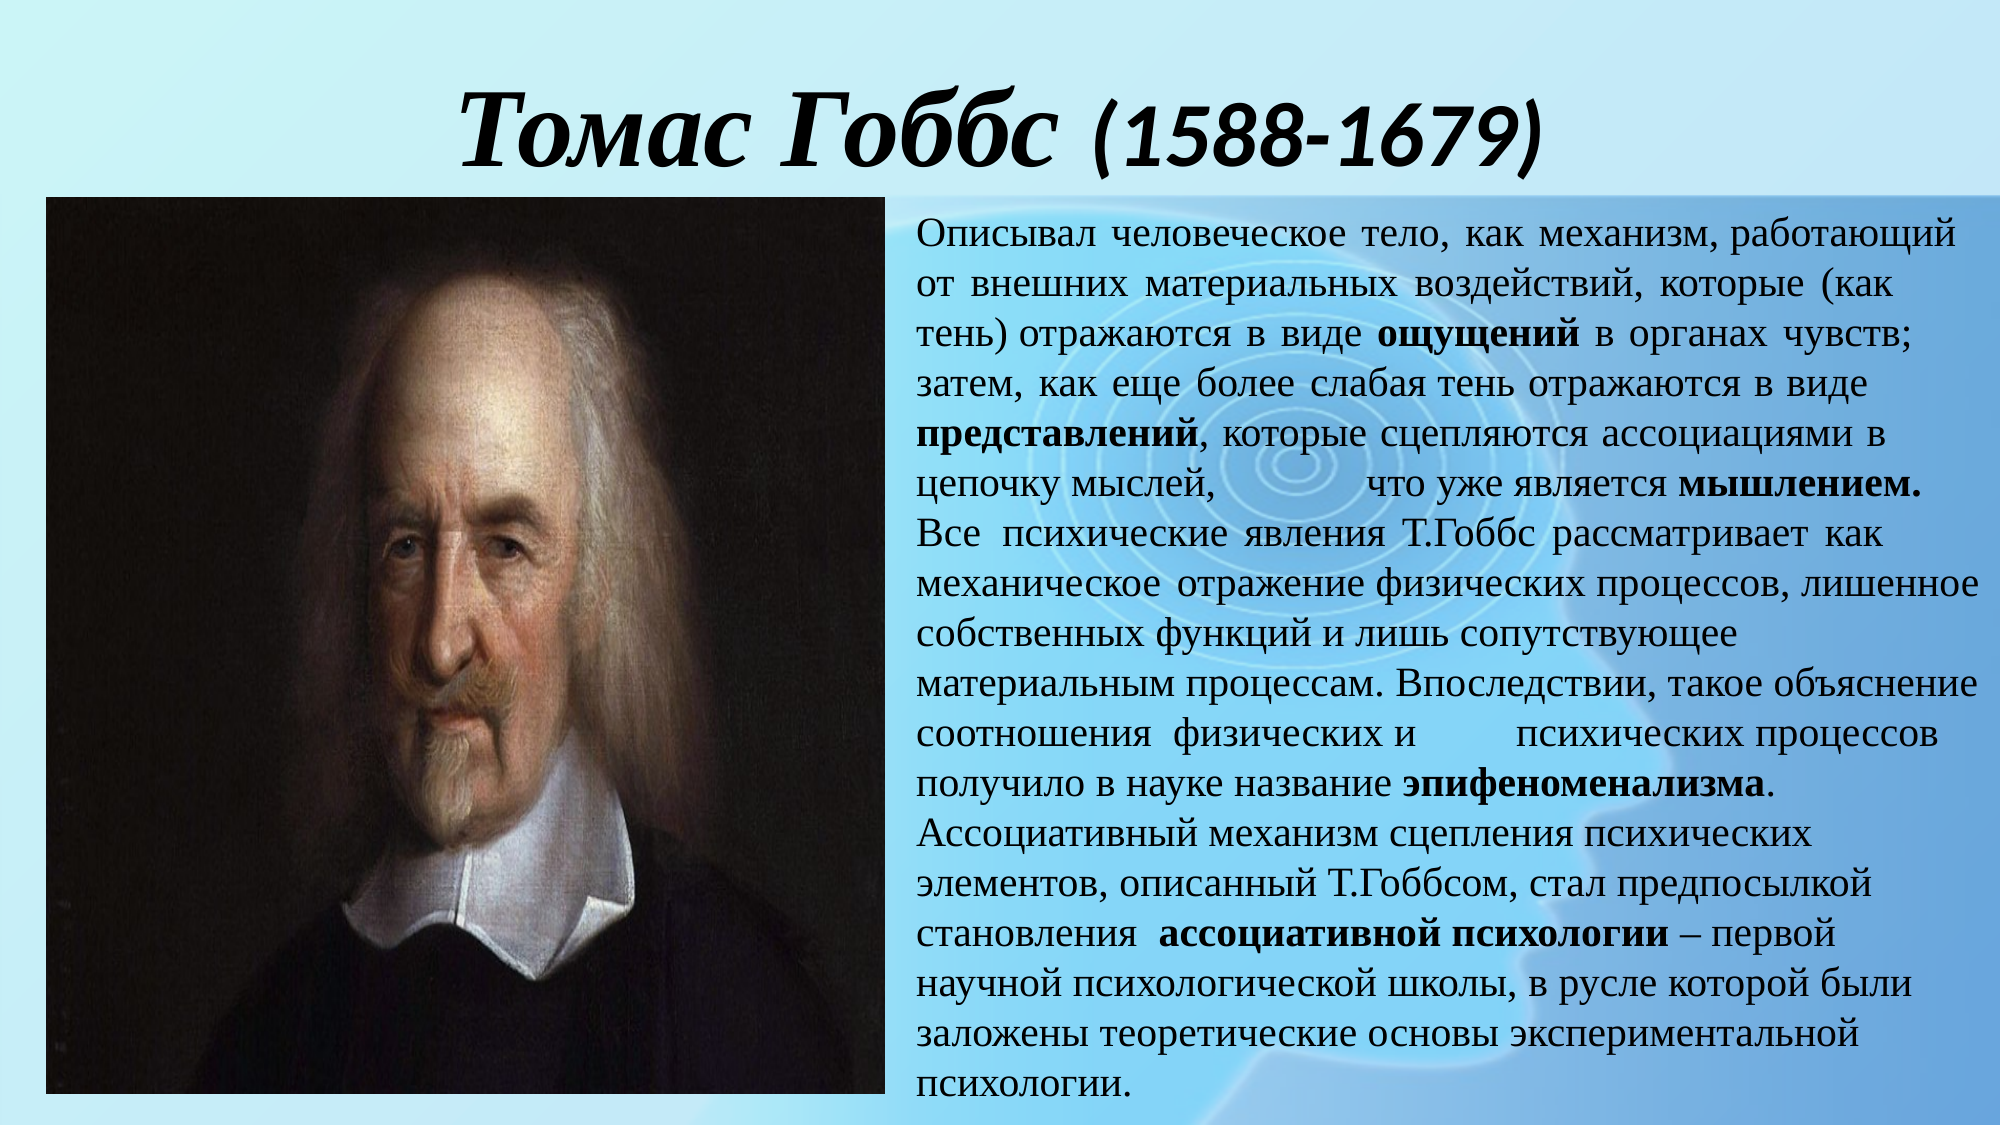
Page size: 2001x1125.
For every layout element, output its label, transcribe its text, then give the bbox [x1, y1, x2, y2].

picture [0, 0, 2000, 1125]
title Томас Гоббс (1588-1679) [99, 45, 1900, 198]
text_box Описывал человеческое тело, как механизм, работающий от внешних материальных воздействий, которые (как тень) отражаются в виде ощущений в органах чувств; затем, как еще более слабая тень отражаются в виде представлений, которые сцепляются ассоциациями в цепочку мыслей, что уже является мышлением. Все психические явления Т.Гоббс рассматривает как механическое отражение физических процессов, лишенное собственных функций и лишь сопутствующее материальным процессам. Впоследствии, такое объяснение соотношения физических и психических процессов получило в науке название эпифеноменализма. Ассоциативный механизм сцепления психических элементов, описанный Т.Гоббсом, стал предпосылкой становления ассоциативной психологии – первой научной психологической школы, в русле которой были заложены теоретические основы экспериментальной психологии. [901, 197, 2000, 1113]
